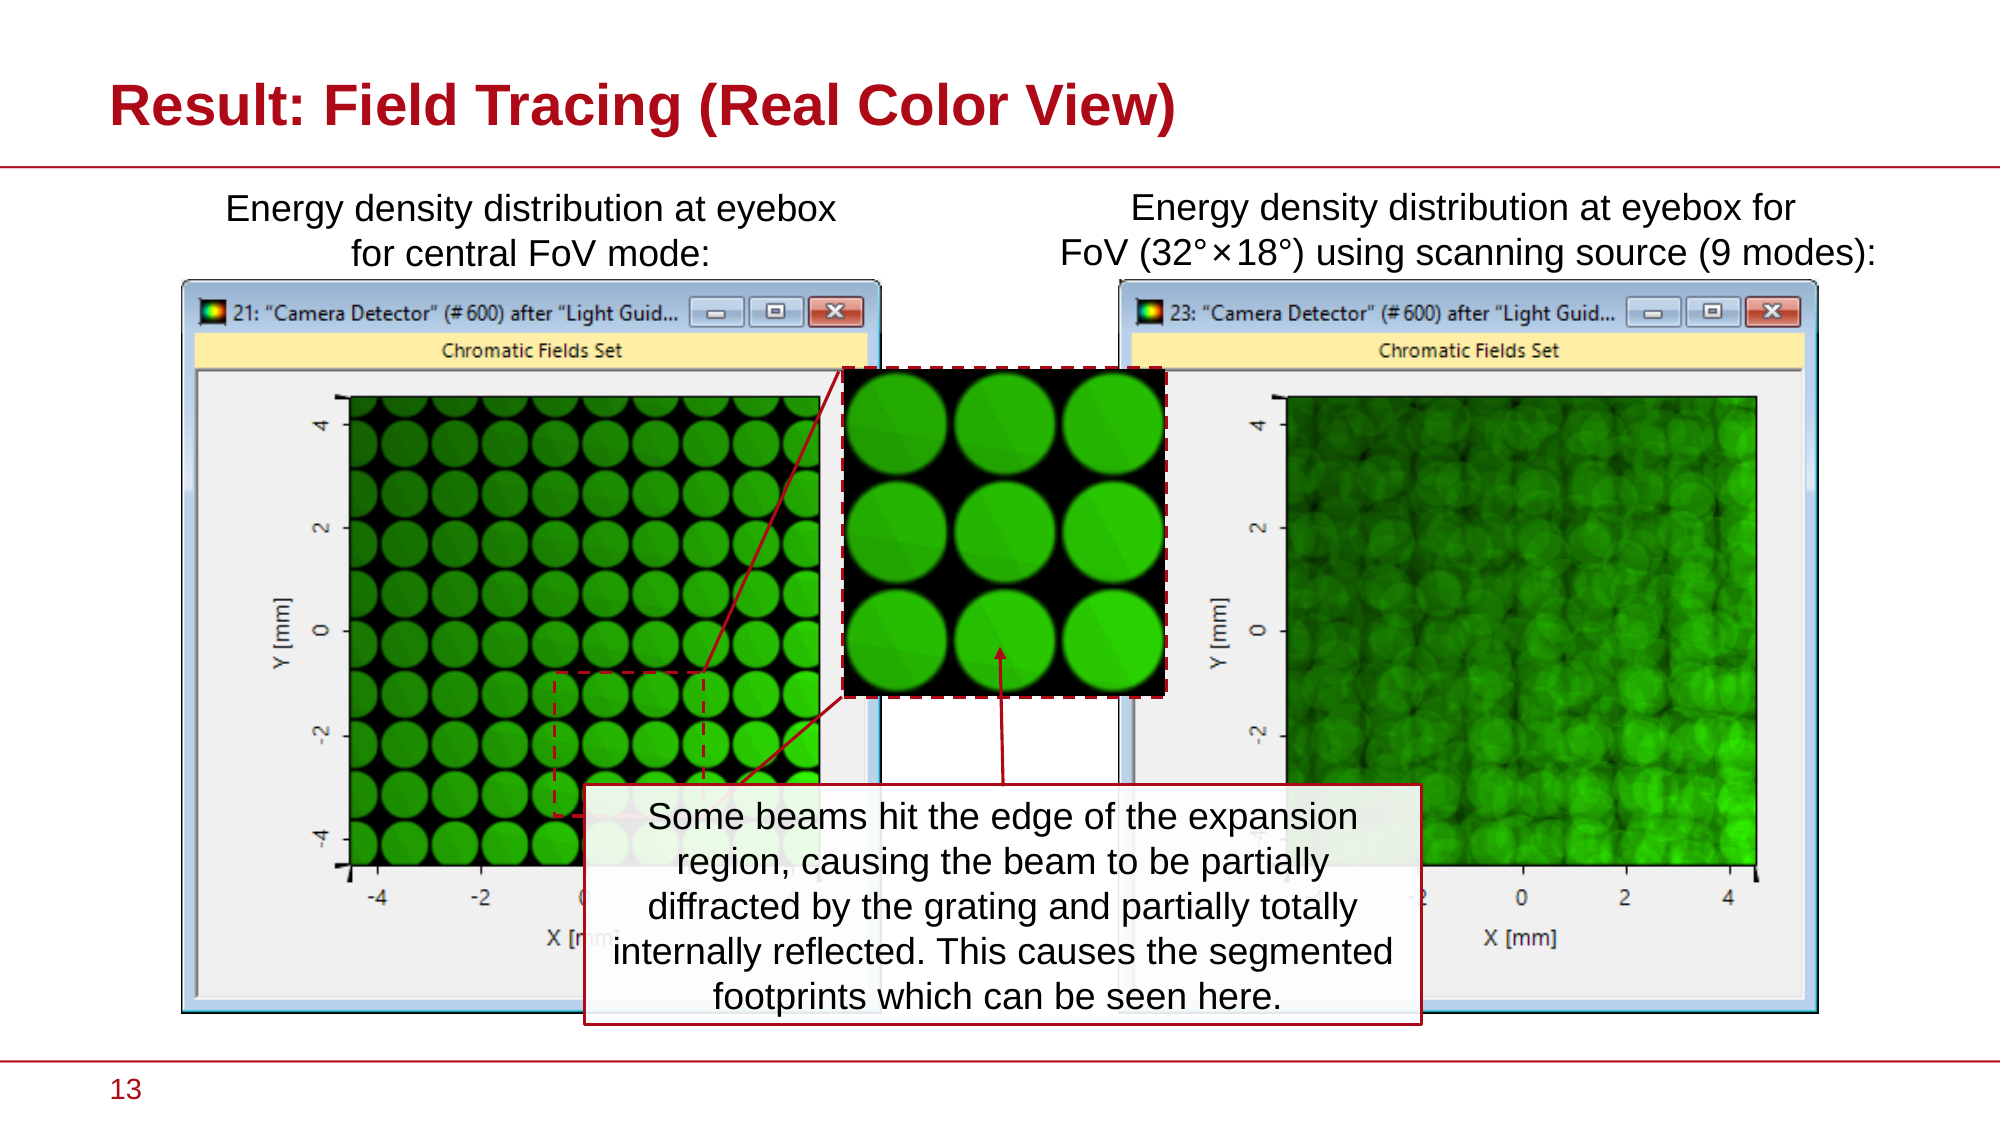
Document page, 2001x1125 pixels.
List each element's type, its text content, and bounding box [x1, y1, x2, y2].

text_box Energy density distribution at eyebox for central FoV mode: [210, 177, 852, 279]
title Result: Field Tracing (Real Color View) [94, 59, 1906, 148]
text_box Some beams hit the edge of the expansion region, causing the beam to be partially diffracted by the grating and partially totally internally reflected. This causes the segmented footprints which can be seen here. [584, 784, 1422, 1025]
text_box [703, 696, 842, 816]
slide_number 13 [94, 1062, 296, 1114]
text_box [999, 646, 1004, 787]
picture [0, 0, 2000, 1125]
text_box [703, 371, 839, 673]
text_box Energy density distribution at eyebox for FoV (32° × 18°) using scanning source (9 modes): [1044, 176, 1893, 281]
